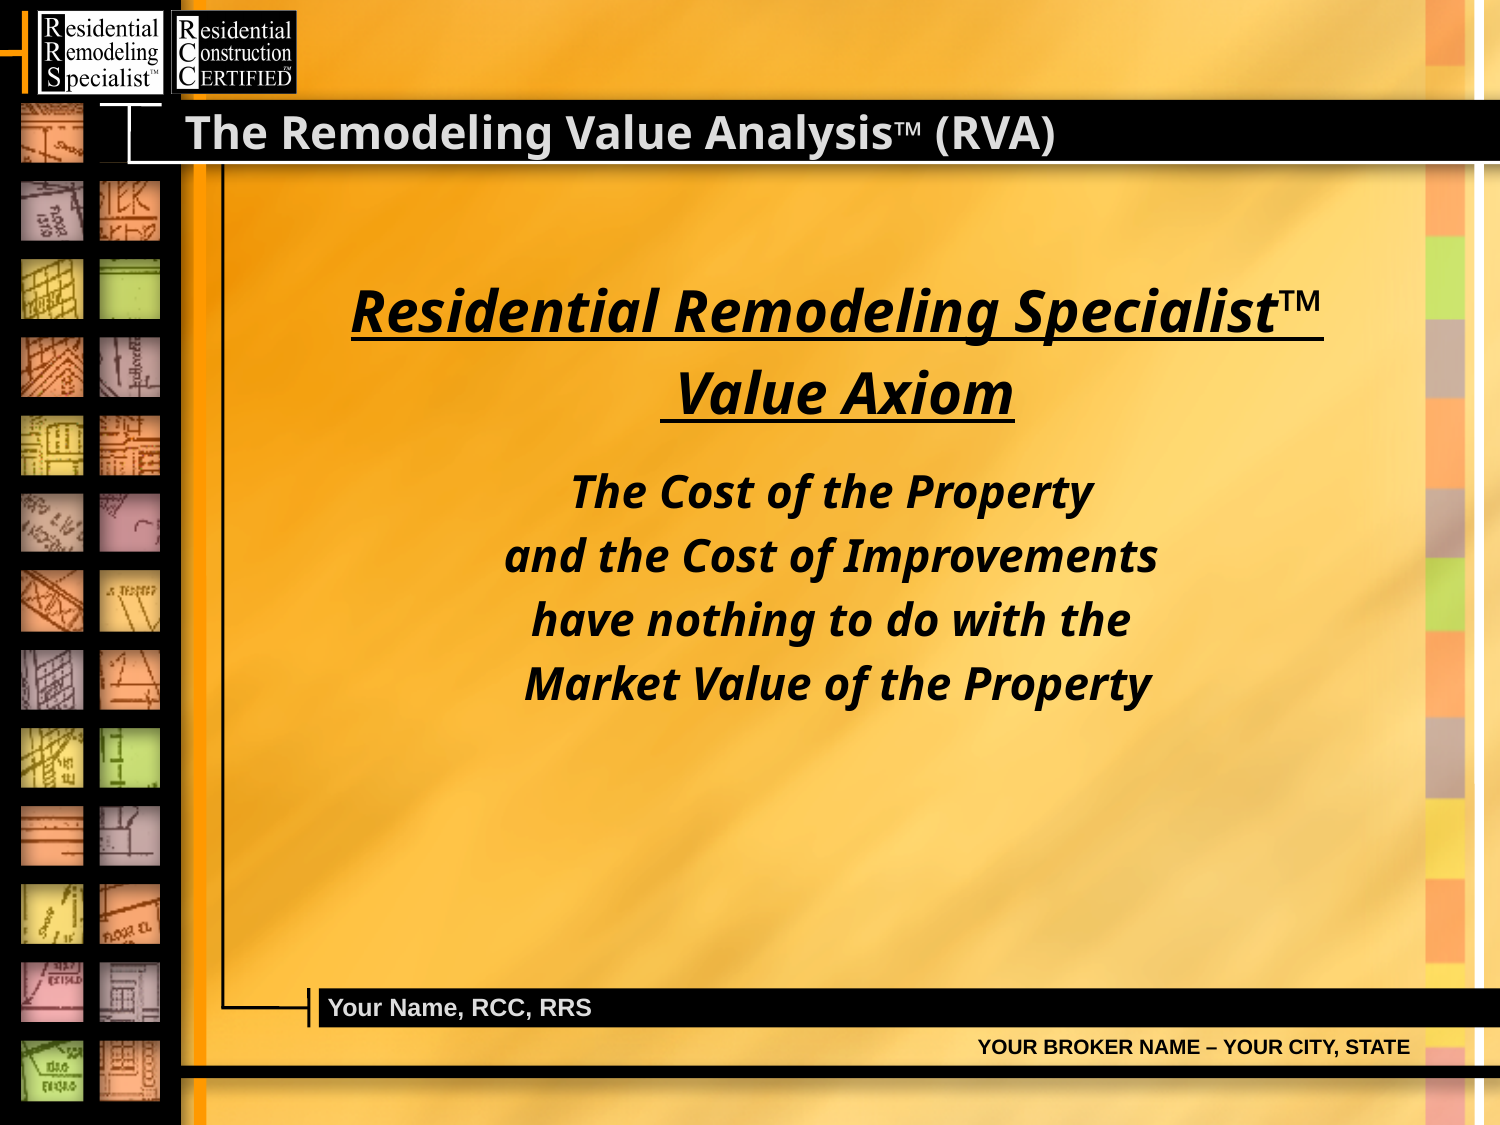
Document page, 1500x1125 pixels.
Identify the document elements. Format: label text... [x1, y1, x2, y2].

picture [1484, 1079, 1500, 1125]
picture [21, 1041, 83, 1101]
picture [181, 1079, 193, 1125]
picture [37, 10, 164, 95]
picture [21, 260, 83, 319]
picture [100, 650, 160, 709]
picture [181, 165, 193, 1065]
picture [21, 494, 83, 551]
picture [21, 807, 83, 865]
picture [100, 807, 160, 865]
footer Your Name, RCC, RRS [312, 984, 1413, 1025]
picture [100, 338, 160, 397]
picture [21, 416, 83, 475]
picture [21, 885, 83, 943]
picture [207, 1079, 1474, 1125]
picture [21, 571, 83, 631]
picture [21, 963, 83, 1022]
picture [21, 729, 83, 787]
picture [21, 103, 83, 162]
title The Remodeling Value Analysis™ (RVA) [169, 99, 1498, 163]
picture [21, 181, 83, 240]
picture [171, 0, 1474, 99]
picture [21, 650, 83, 709]
picture [1484, 0, 1500, 99]
picture [100, 181, 160, 240]
picture [100, 885, 160, 943]
picture [207, 165, 1474, 1065]
picture [100, 1041, 160, 1101]
picture [100, 963, 160, 1022]
picture [100, 260, 160, 319]
picture [100, 729, 160, 787]
picture [100, 416, 160, 475]
picture [21, 338, 83, 397]
picture [1484, 1028, 1500, 1065]
picture [100, 571, 160, 631]
picture [100, 494, 160, 551]
list Residential Remodeling Specialist™ Value Axiom The Cost of the Property and the Cost of Improvements have nothing to do with the Market Value of the Property [275, 200, 1400, 963]
picture [1484, 165, 1500, 988]
